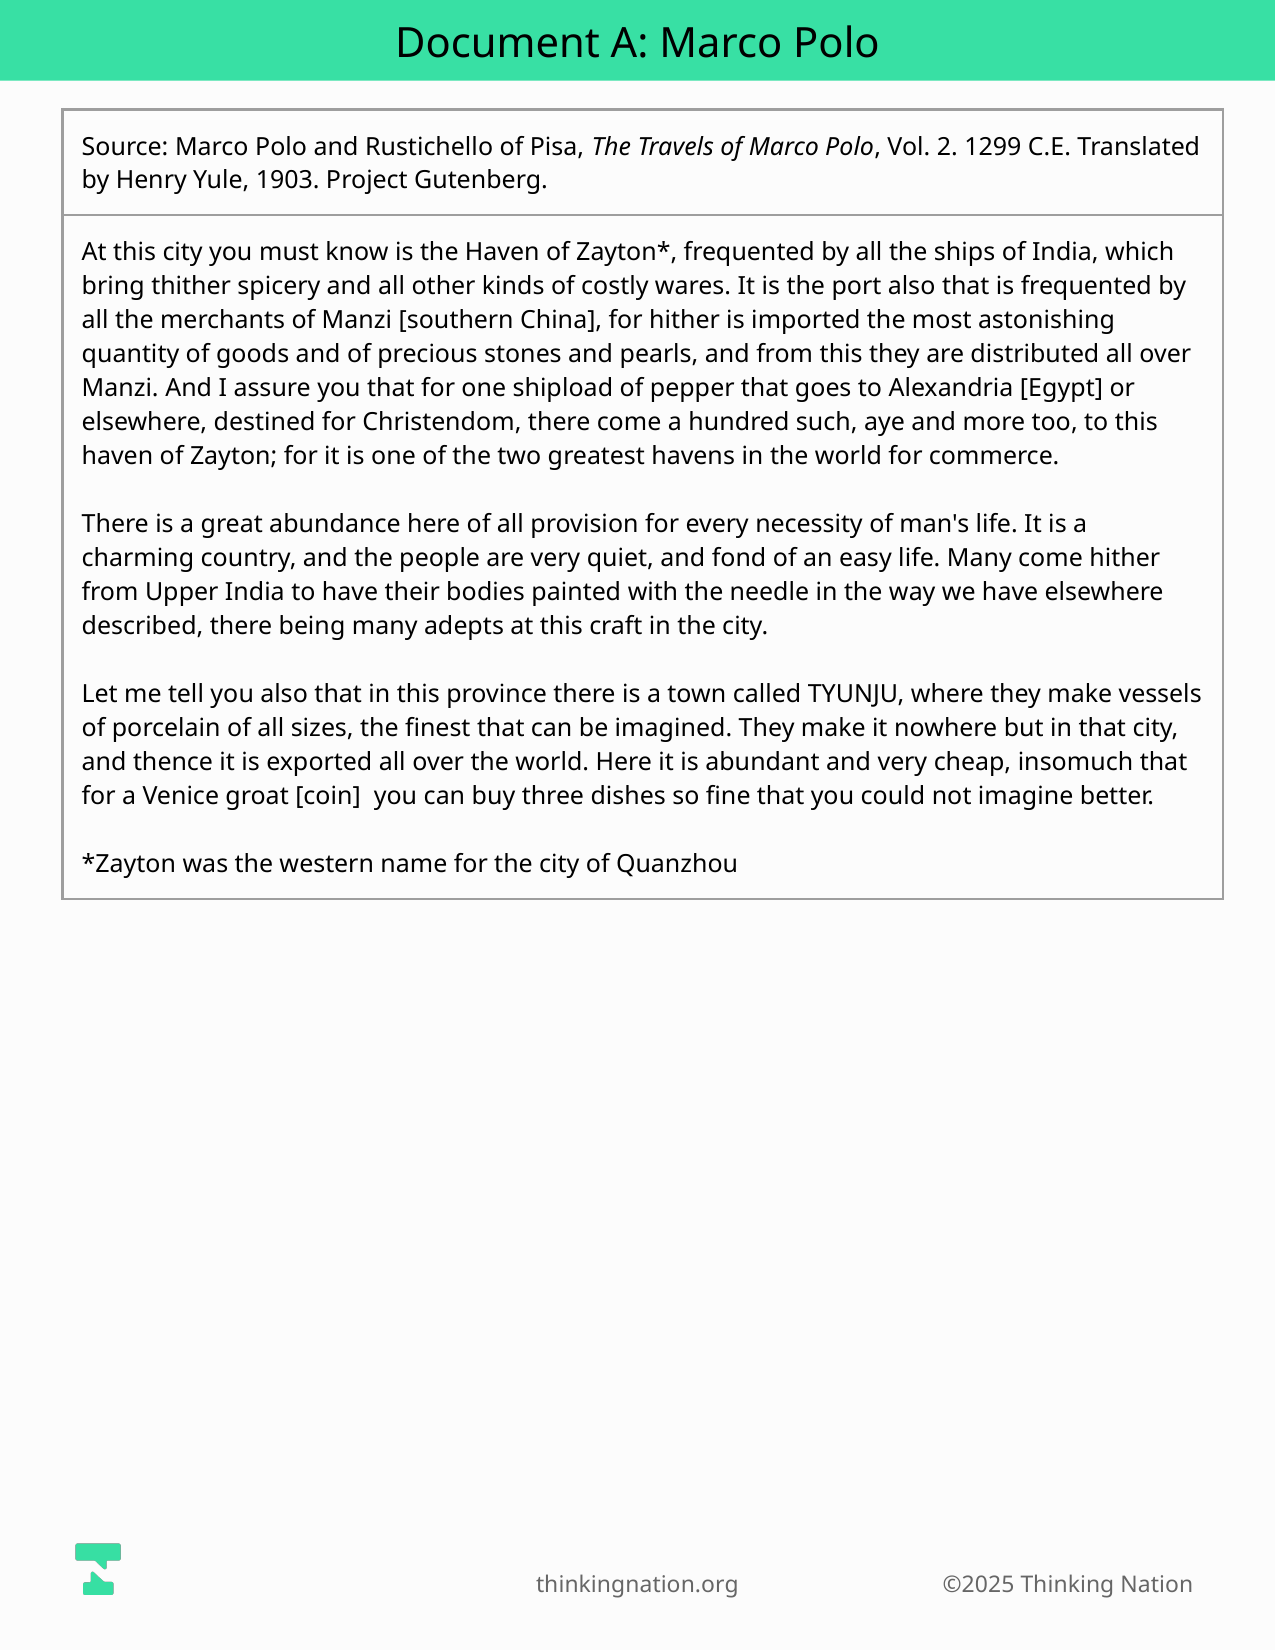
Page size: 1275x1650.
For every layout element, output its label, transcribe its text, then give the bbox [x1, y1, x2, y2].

picture [62, 1533, 134, 1605]
text_box ©2025 Thinking Nation [907, 1553, 1210, 1605]
text_box thinkingnation.org [486, 1553, 789, 1605]
table_cell At this city you must know is the Haven of Zayton*, frequented by all the ships of India, which bring thither spicery and all other kinds of costly wares. It is the port also that is frequented by all the merchants of Manzi [southern China], for hither is imported the most astonishing quantity of goods and of precious stones and pearls, and from this they are distributed all over Manzi. And I assure you that for one shipload of pepper that goes to Alexandria [Egypt] or elsewhere, destined for Christendom, there come a hundred such, aye and more too, to this haven of Zayton; for it is one of the two greatest havens in the world for commerce. There is a great abundance here of all provision for every necessity of man's life. It is a charming country, and the people are very quiet, and fond of an easy life. Many come hither from Upper India to have their bodies painted with the needle in the way we have elsewhere described, there being many adepts at this craft in the city. Let me tell you also that in this province there is a town called TYUNJU, where they make vessels of porcelain of all sizes, the finest that can be imagined. They make it nowhere but in that city, and thence it is exported all over the world. Here it is abundant and very cheap, insomuch that for a Venice groat [coin] you can buy three dishes so fine that you could not imagine better. *Zayton was the western name for the city of Quanzhou [64, 216, 1222, 898]
table_header Source: Marco Polo and Rustichello of Pisa, The Travels of Marco Polo, Vol. 2. 1299 C.E. Translated by Henry Yule, 1903. Project Gutenberg. [64, 111, 1222, 214]
text_box Document A: Marco Polo [0, 0, 1275, 81]
